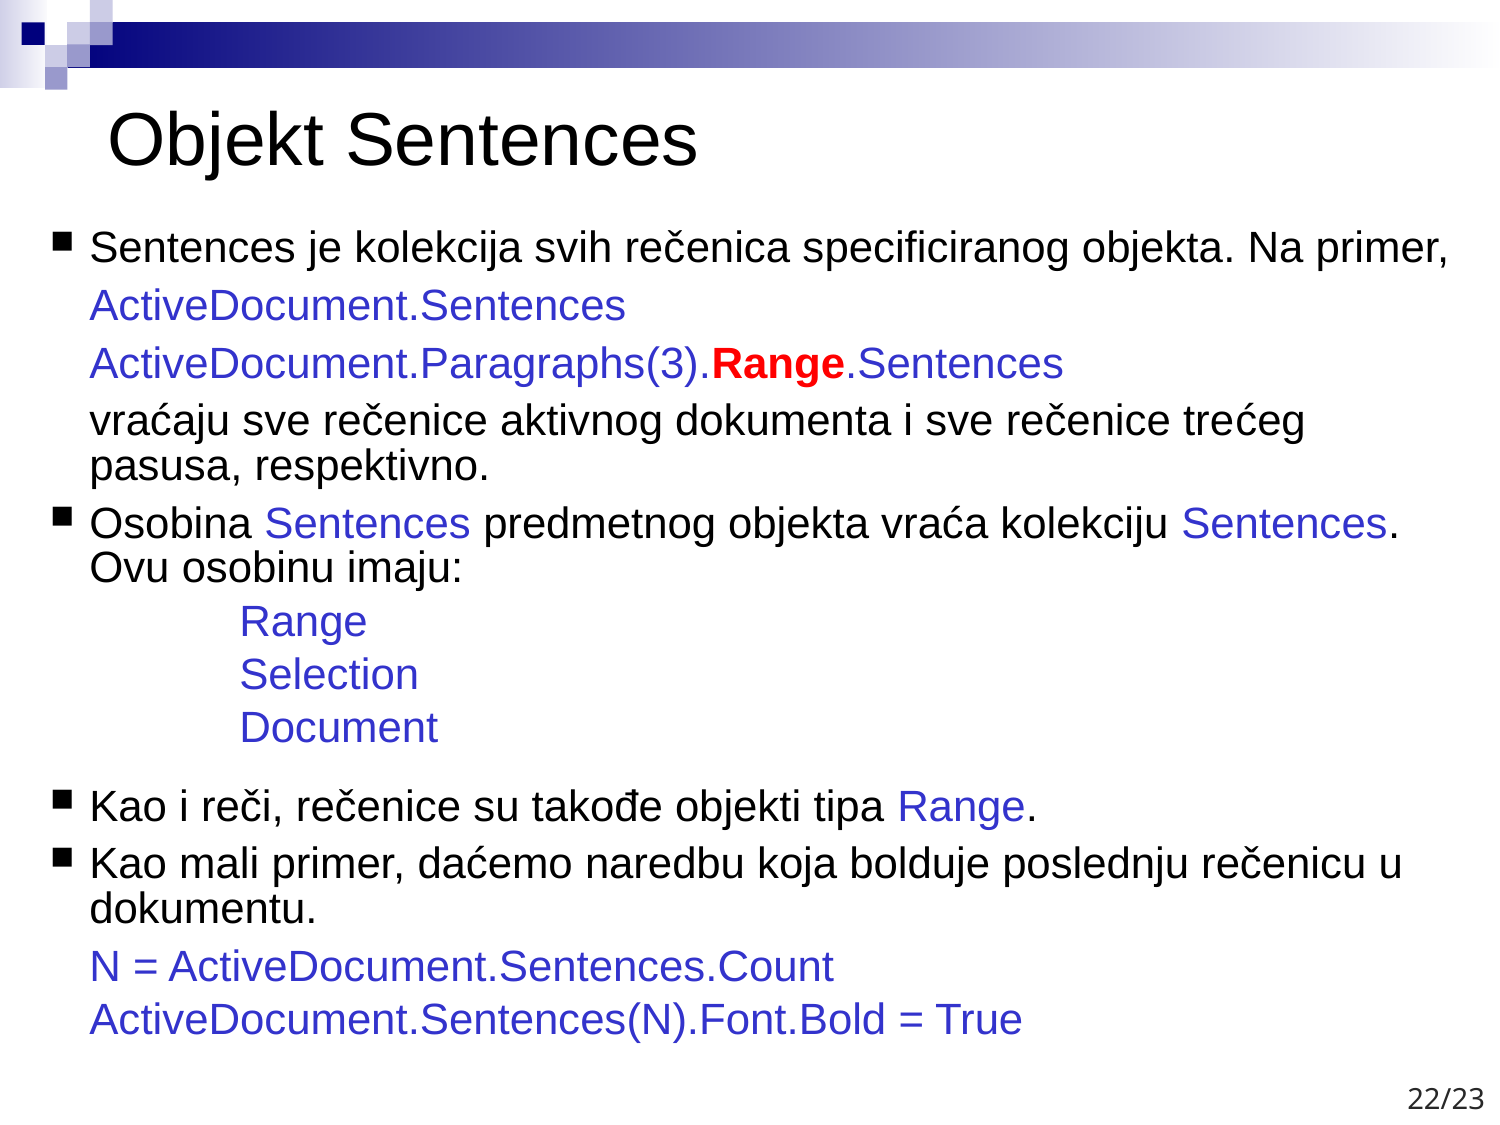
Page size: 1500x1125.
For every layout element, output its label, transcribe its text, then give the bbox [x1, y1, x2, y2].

title Objekt Sentences [92, 74, 727, 197]
text_box Sentences je kolekcija svih rečenica specificiranog objekta. Na primer, ActiveDocument.Sentences ActiveDocument.Paragraphs(3).Range.Sentences vraćaju sve rečenice aktivnog dokumenta i sve rečenice trećeg pasusa, respektivno. Osobina Sentences predmetnog objekta vraća kolekciju Sentences. Ovu osobinu imaju: Range Selection Document Kao i reči, rečenice su takođe objekti tipa Range. Kao mali primer, daćemo naredbu koja bolduje poslednju rečenicu u dokumentu. N = ActiveDocument.Sentences.Count ActiveDocument.Sentences(N).Font.Bold = True [41, 219, 1471, 1059]
text_box 22/23 [1374, 1072, 1500, 1123]
